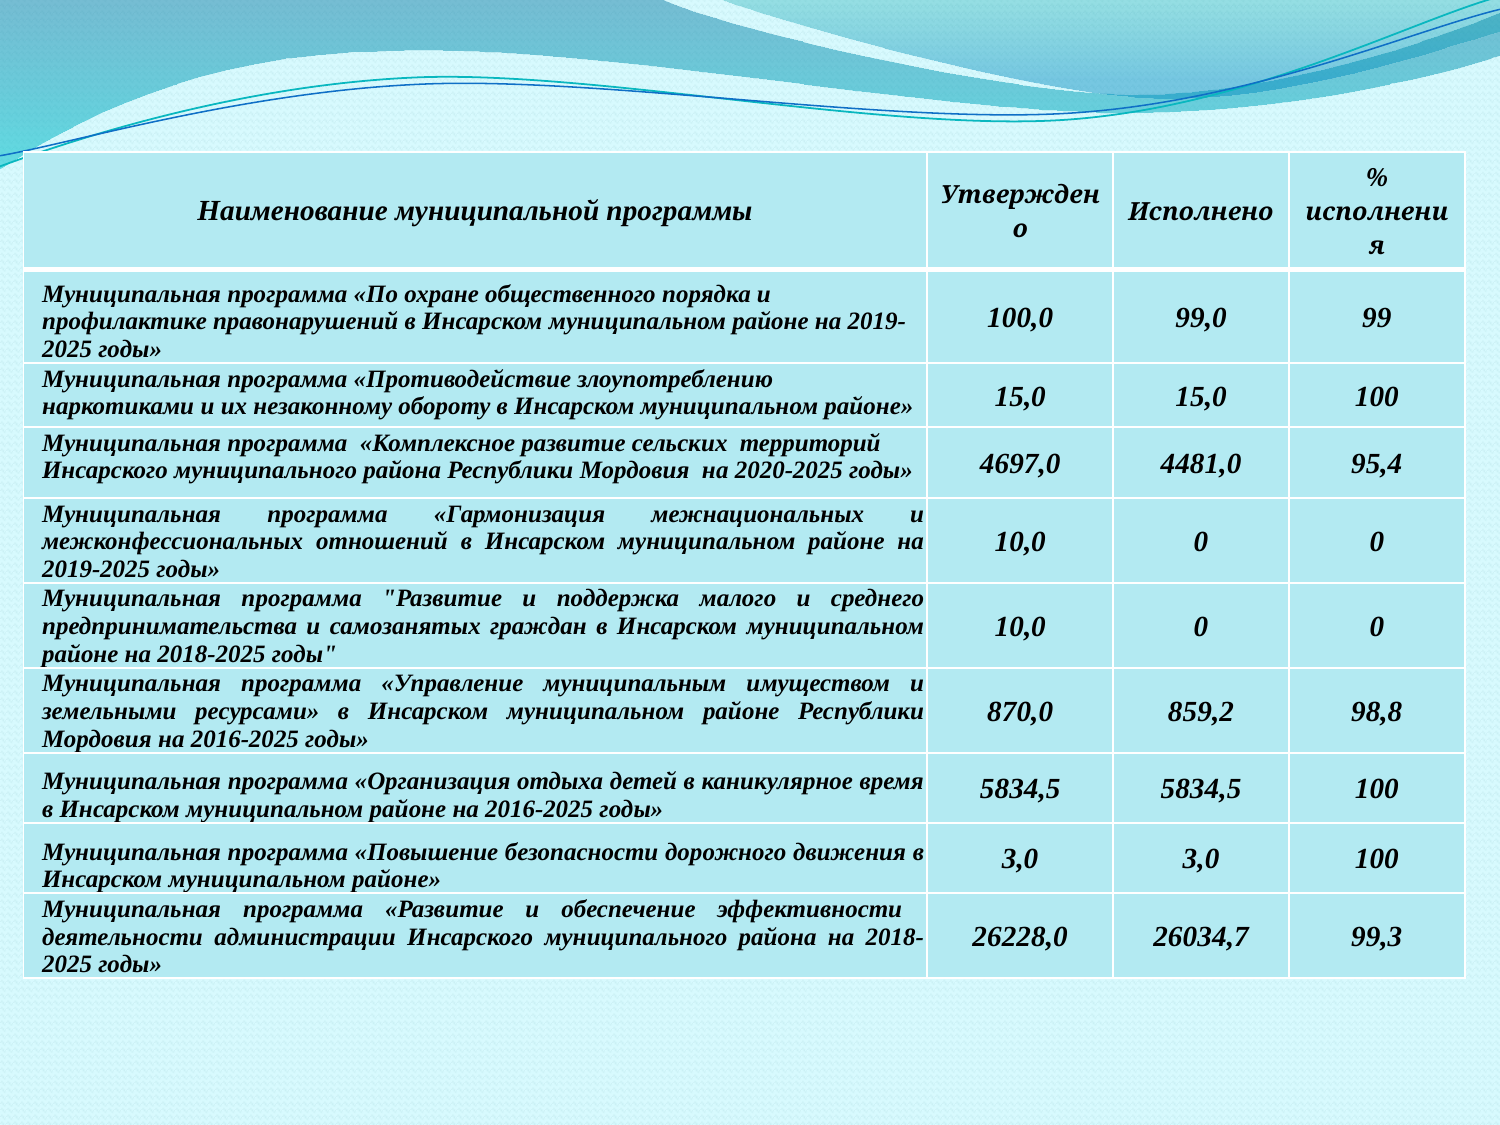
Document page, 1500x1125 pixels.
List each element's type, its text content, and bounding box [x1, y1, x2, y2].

table_cell 0 [1290, 499, 1464, 582]
table_cell 99,0 [1114, 272, 1288, 362]
table_cell 859,2 [1114, 669, 1288, 752]
table_cell 5834,5 [1114, 754, 1288, 822]
table_cell 15,0 [1114, 364, 1288, 426]
table_header Исполнено [1114, 153, 1288, 267]
table_cell 98,8 [1290, 669, 1464, 752]
table_cell 99 [1290, 272, 1464, 362]
table_cell 3,0 [928, 824, 1112, 892]
table_cell 4697,0 [928, 428, 1112, 497]
table_header % исполнения [1290, 153, 1464, 267]
table_cell 10,0 [928, 499, 1112, 582]
table_cell Муниципальная программа «Повышение безопасности дорожного движения в Инсарском муниципальном районе» [24, 824, 926, 892]
table_cell 0 [1114, 499, 1288, 582]
table_cell 5834,5 [928, 754, 1112, 822]
table_cell Муниципальная программа «Развитие и обеспечение эффективности деятельности администрации Инсарского муниципального района на 2018-2025 годы» [24, 894, 926, 977]
table_cell Муниципальная программа «Комплексное развитие сельских территорий Инсарского муниципального района Республики Мордовия на 2020-2025 годы» [24, 428, 926, 497]
table_cell Муниципальная программа «Организация отдыха детей в каникулярное время в Инсарском муниципальном районе на 2016-2025 годы» [24, 754, 926, 822]
table_cell Муниципальная программа «Управление муниципальным имуществом и земельными ресурсами» в Инсарском муниципальном районе Республики Мордовия на 2016-2025 годы» [24, 669, 926, 752]
table_cell Муниципальная программа «Противодействие злоупотреблению наркотиками и их незаконному обороту в Инсарском муниципальном районе» [24, 364, 926, 426]
table_cell 15,0 [928, 364, 1112, 426]
table_cell 99,3 [1290, 894, 1464, 977]
table_cell 100,0 [928, 272, 1112, 362]
table_cell 100 [1290, 754, 1464, 822]
table_cell 10,0 [928, 584, 1112, 667]
table_cell Муниципальная программа "Развитие и поддержка малого и среднего предпринимательства и самозанятых граждан в Инсарском муниципальном районе на 2018-2025 годы" [24, 584, 926, 667]
table_cell 26034,7 [1114, 894, 1288, 977]
table_cell 870,0 [928, 669, 1112, 752]
table_cell 100 [1290, 364, 1464, 426]
table_cell 0 [1290, 584, 1464, 667]
table_header Наименование муниципальной программы [24, 153, 926, 267]
table_cell 95,4 [1290, 428, 1464, 497]
table_cell Муниципальная программа «По охране общественного порядка и профилактике правонарушений в Инсарском муниципальном районе на 2019-2025 годы» [24, 272, 926, 362]
table_header Утверждено [928, 153, 1112, 267]
table_cell Муниципальная программа «Гармонизация межнациональных и межконфессиональных отношений в Инсарском муниципальном районе на 2019-2025 годы» [24, 499, 926, 582]
table_cell 4481,0 [1114, 428, 1288, 497]
table_cell 3,0 [1114, 824, 1288, 892]
table_cell 26228,0 [928, 894, 1112, 977]
table_cell 100 [1290, 824, 1464, 892]
table_cell 0 [1114, 584, 1288, 667]
